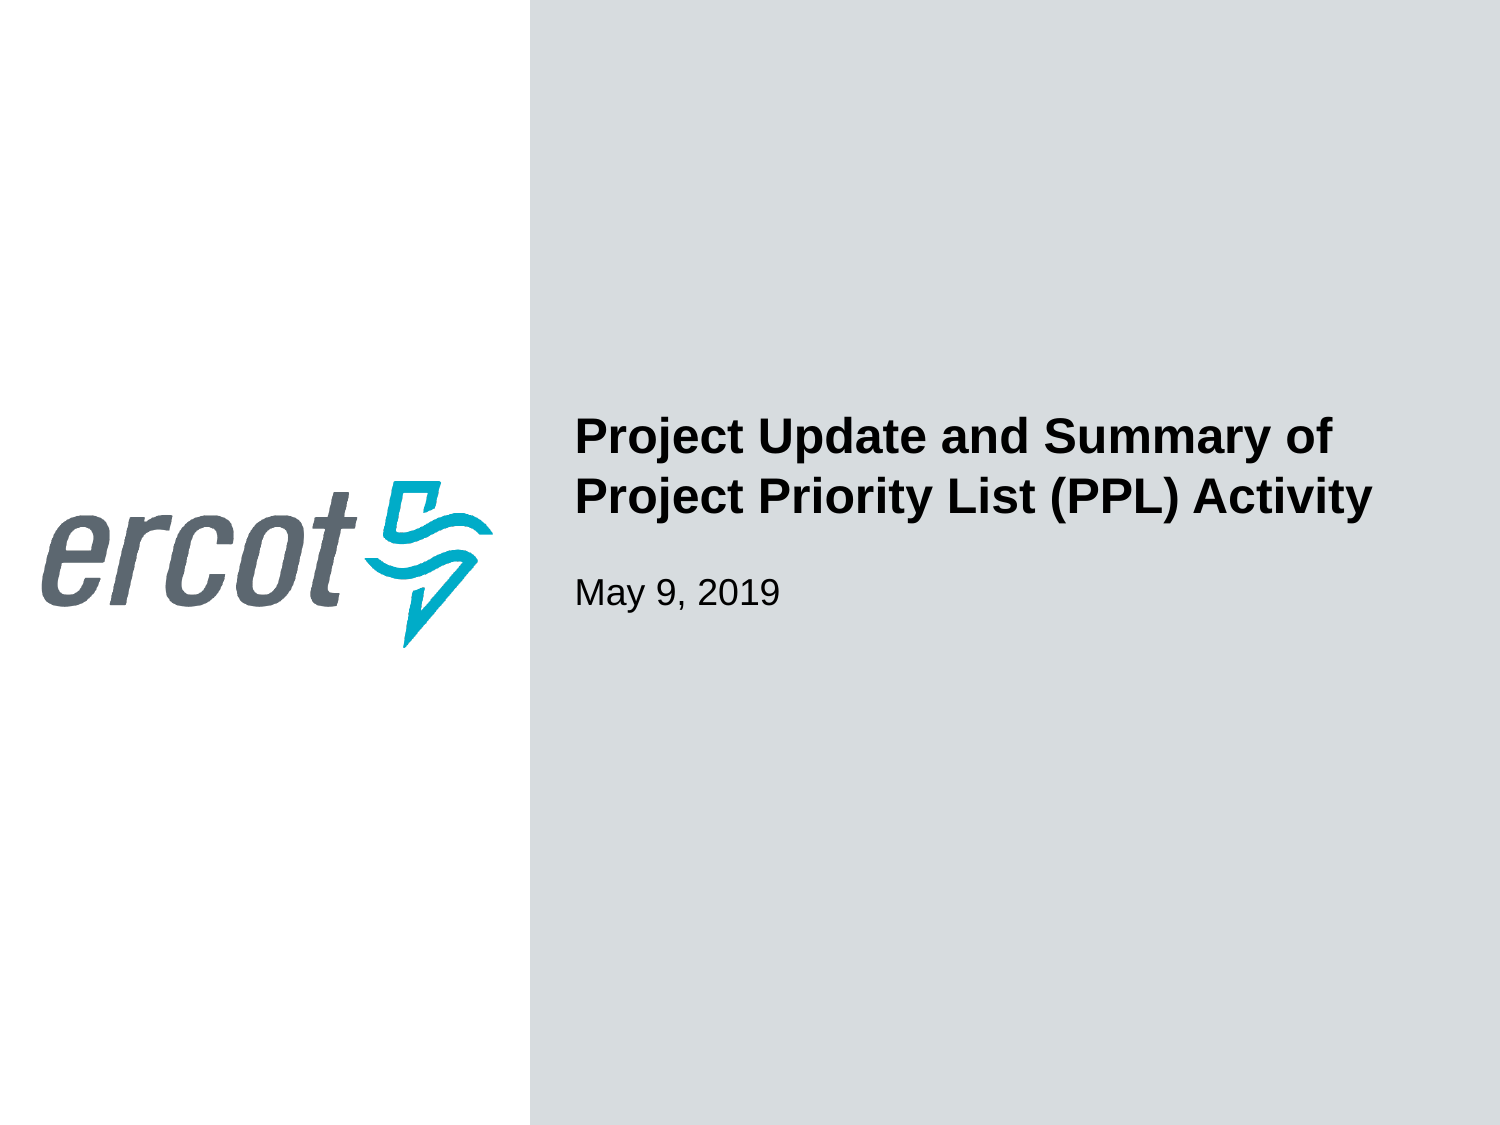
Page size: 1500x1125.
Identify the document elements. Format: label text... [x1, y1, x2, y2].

text_box Project Update and Summary of Project Priority List (PPL) Activity May 9, 2019 [559, 395, 1486, 621]
picture [32, 471, 501, 654]
